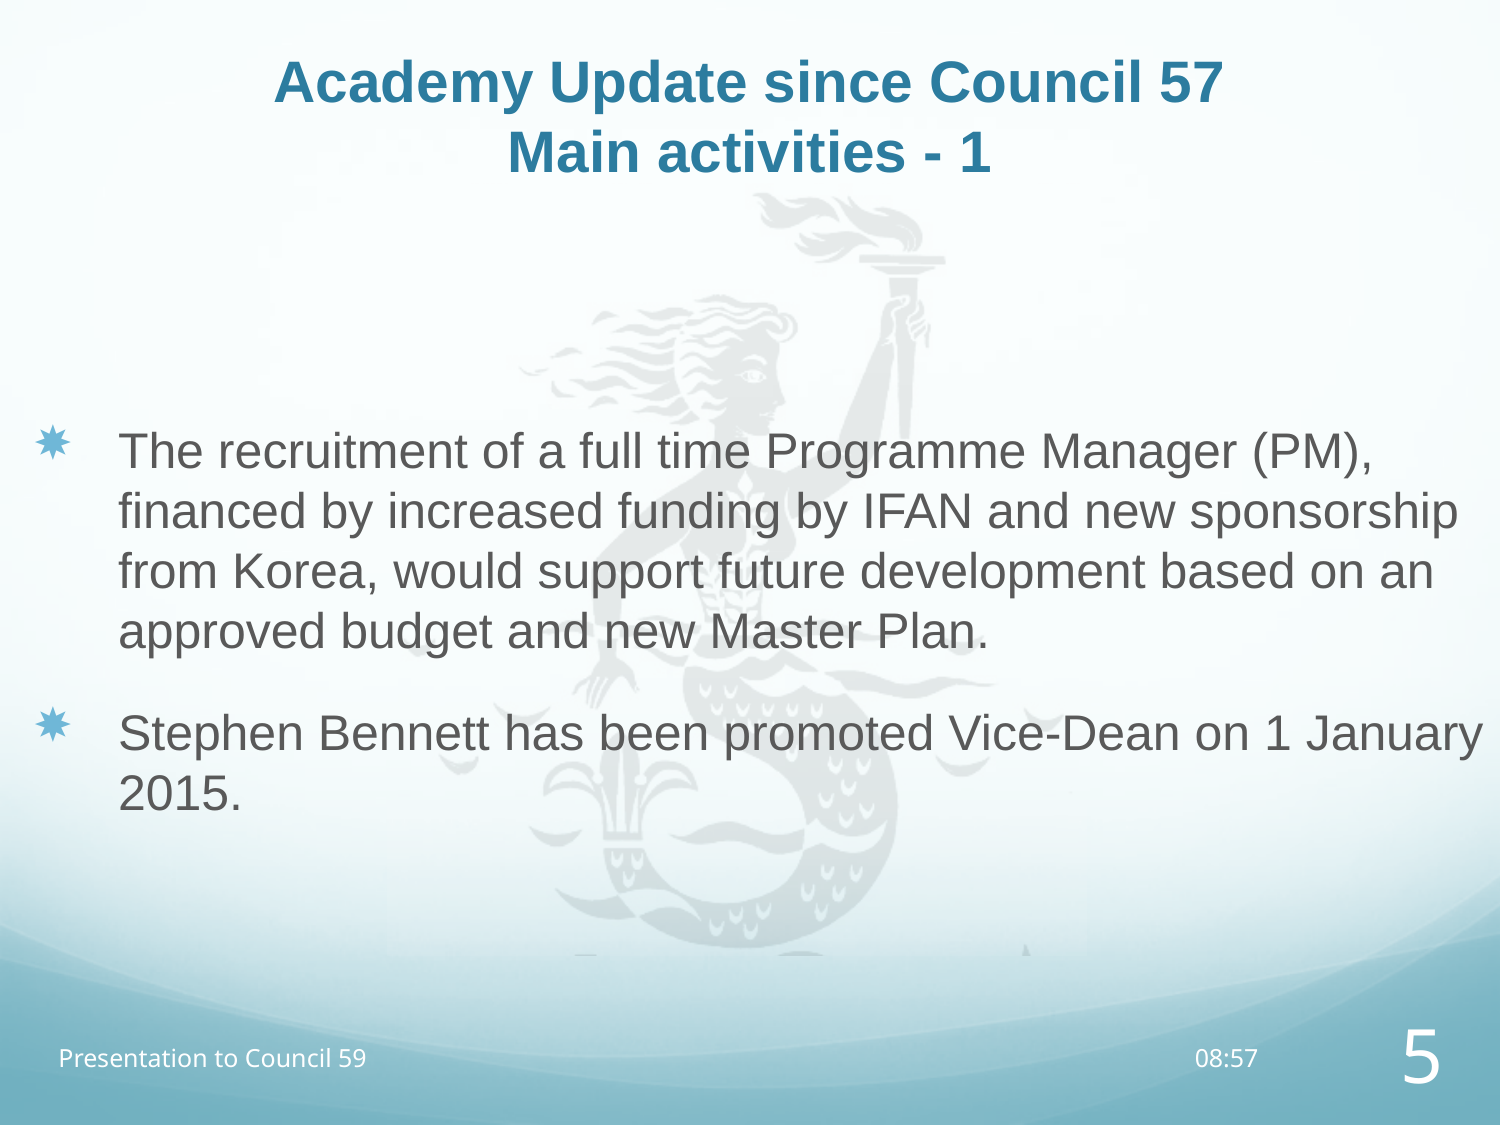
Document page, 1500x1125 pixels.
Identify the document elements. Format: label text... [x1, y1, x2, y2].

footer Presentation to Council 59 [43, 1029, 838, 1090]
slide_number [923, 1029, 1274, 1090]
title Academy Update since Council 57 Main activities - 1 [75, 35, 1425, 193]
slide_number 5 [1295, 1029, 1459, 1090]
list The recruitment of a full time Programme Manager (PM), financed by increased funding by IFAN and new sponsorship from Korea, would support future development based on an approved budget and new Master Plan. Stephen Bennett has been promoted Vice-Dean on 1 January 2015. [15, 207, 1500, 1038]
